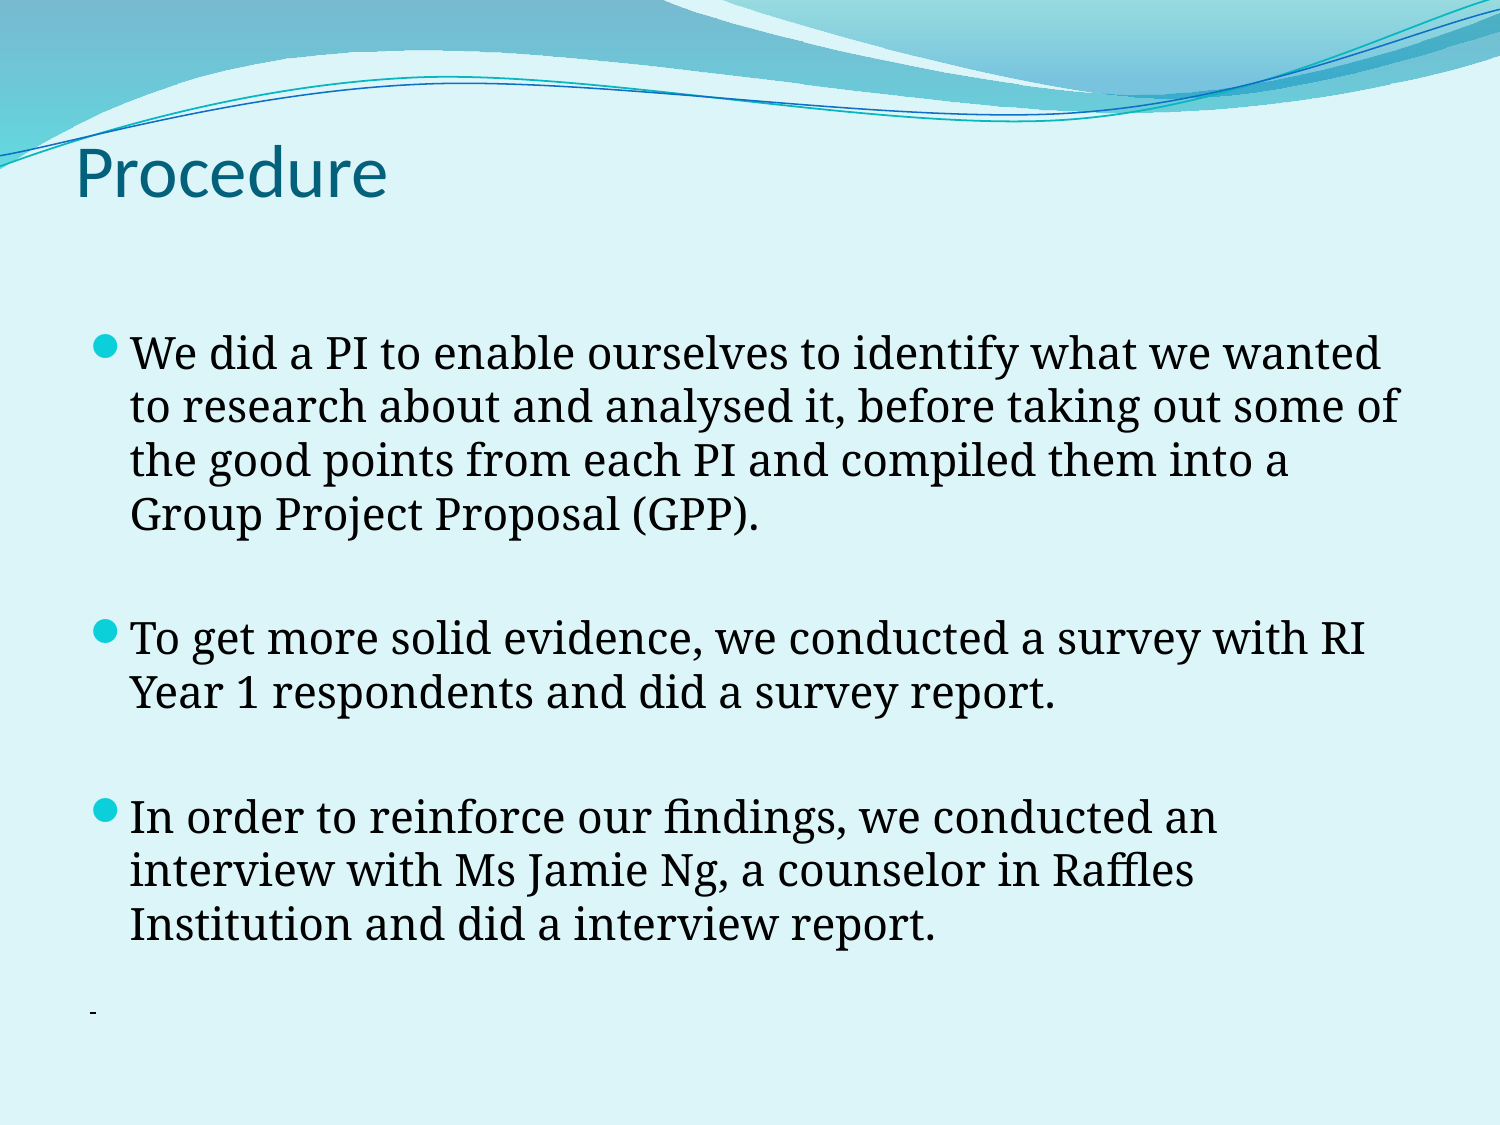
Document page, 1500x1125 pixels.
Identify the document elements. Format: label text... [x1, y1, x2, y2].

title Procedure [75, 115, 1425, 303]
list We did a PI to enable ourselves to identify what we wanted to research about and analysed it, before taking out some of the good points from each PI and compiled them into a Group Project Proposal (GPP). To get more solid evidence, we conducted a survey with RI Year 1 respondents and did a survey report. In order to reinforce our findings, we conducted an interview with Ms Jamie Ng, a counselor in Raffles Institution and did a interview report. [75, 317, 1425, 1038]
